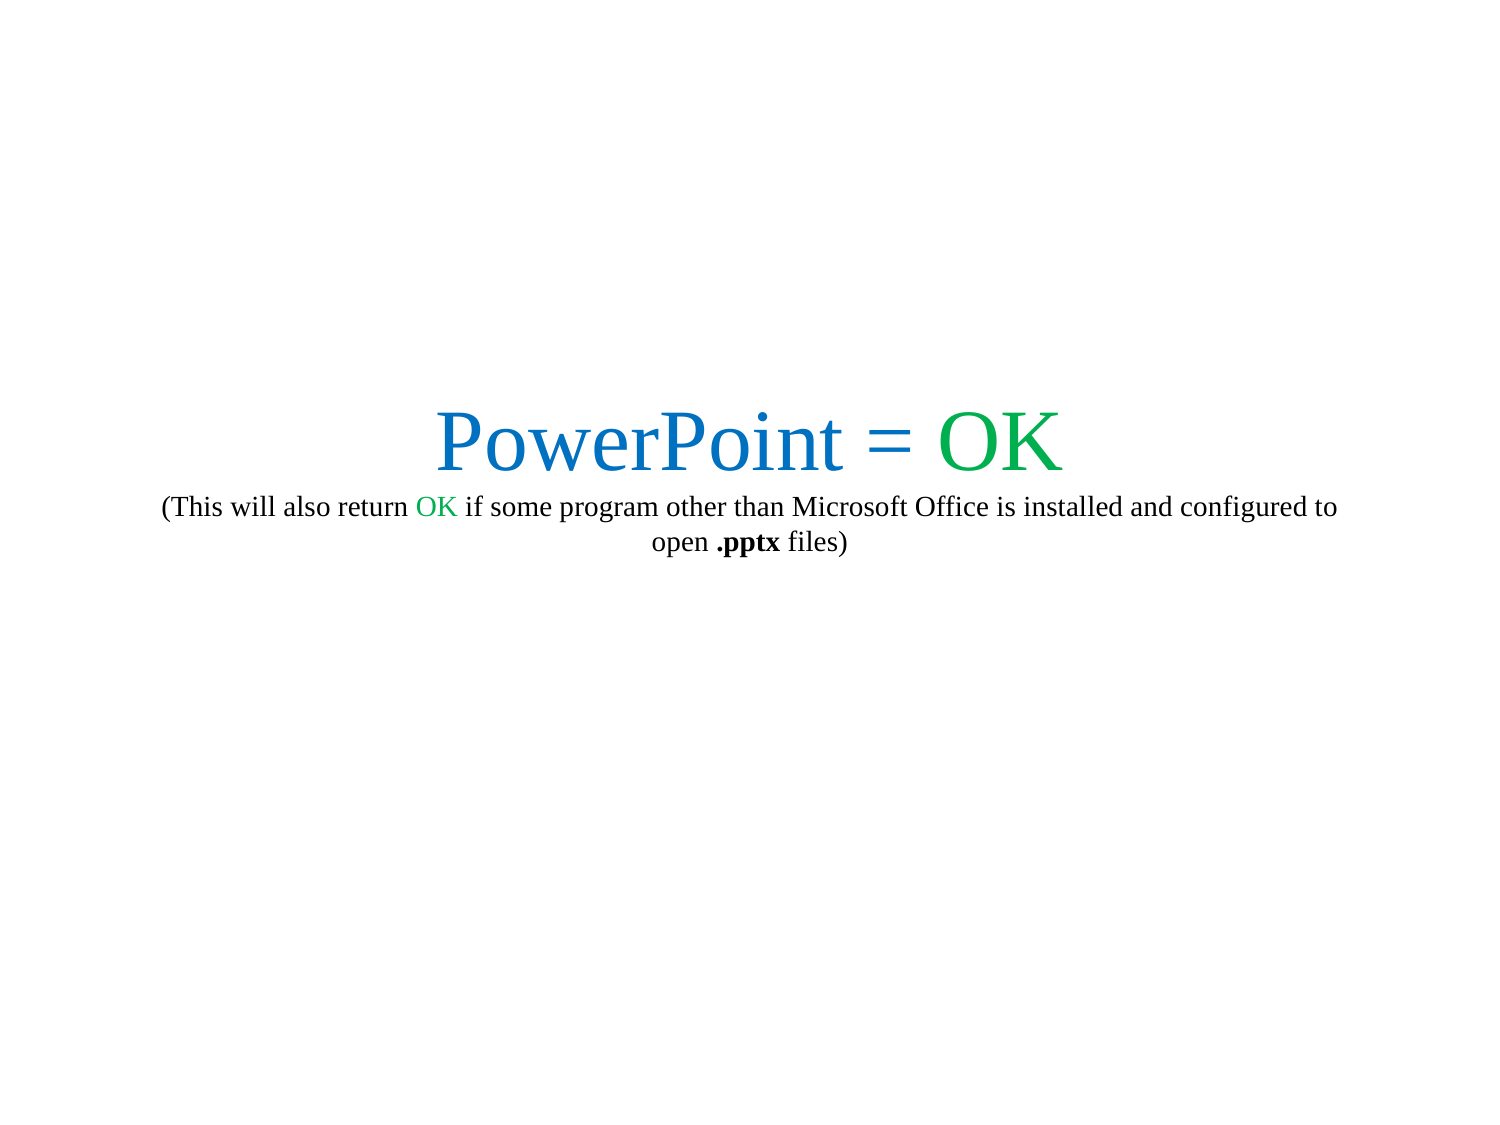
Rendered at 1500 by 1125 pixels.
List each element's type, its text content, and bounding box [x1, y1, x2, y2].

title PowerPoint = OK (This will also return OK if some program other than Microsoft Office is installed and configured to open .pptx files) [112, 349, 1388, 591]
